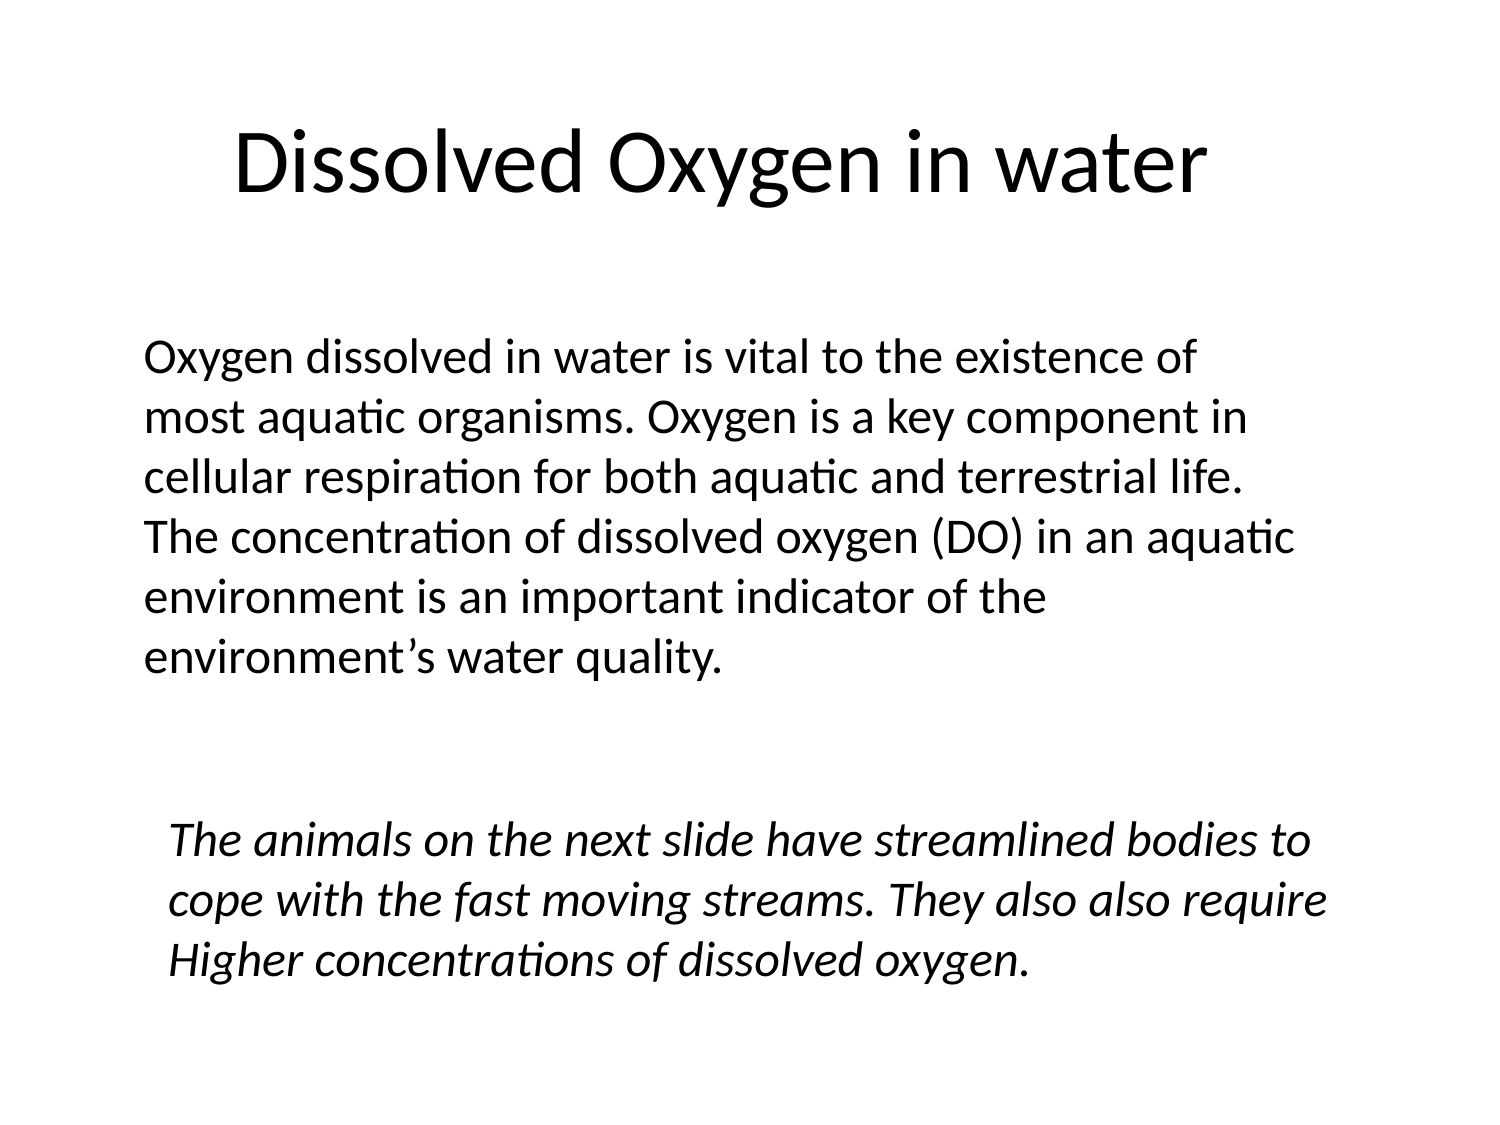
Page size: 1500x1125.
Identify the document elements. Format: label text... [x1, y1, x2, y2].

text_box Oxygen dissolved in water is vital to the existence of most aquatic organisms. Oxygen is a key component in cellular respiration for both aquatic and terrestrial life. The concentration of dissolved oxygen (DO) in an aquatic environment is an important indicator of the environment’s water quality. [128, 316, 1322, 692]
text_box The animals on the next slide have streamlined bodies to cope with the fast moving streams. They also also require Higher concentrations of dissolved oxygen. [153, 798, 1355, 994]
text_box Dissolved Oxygen in water [46, 93, 1397, 282]
